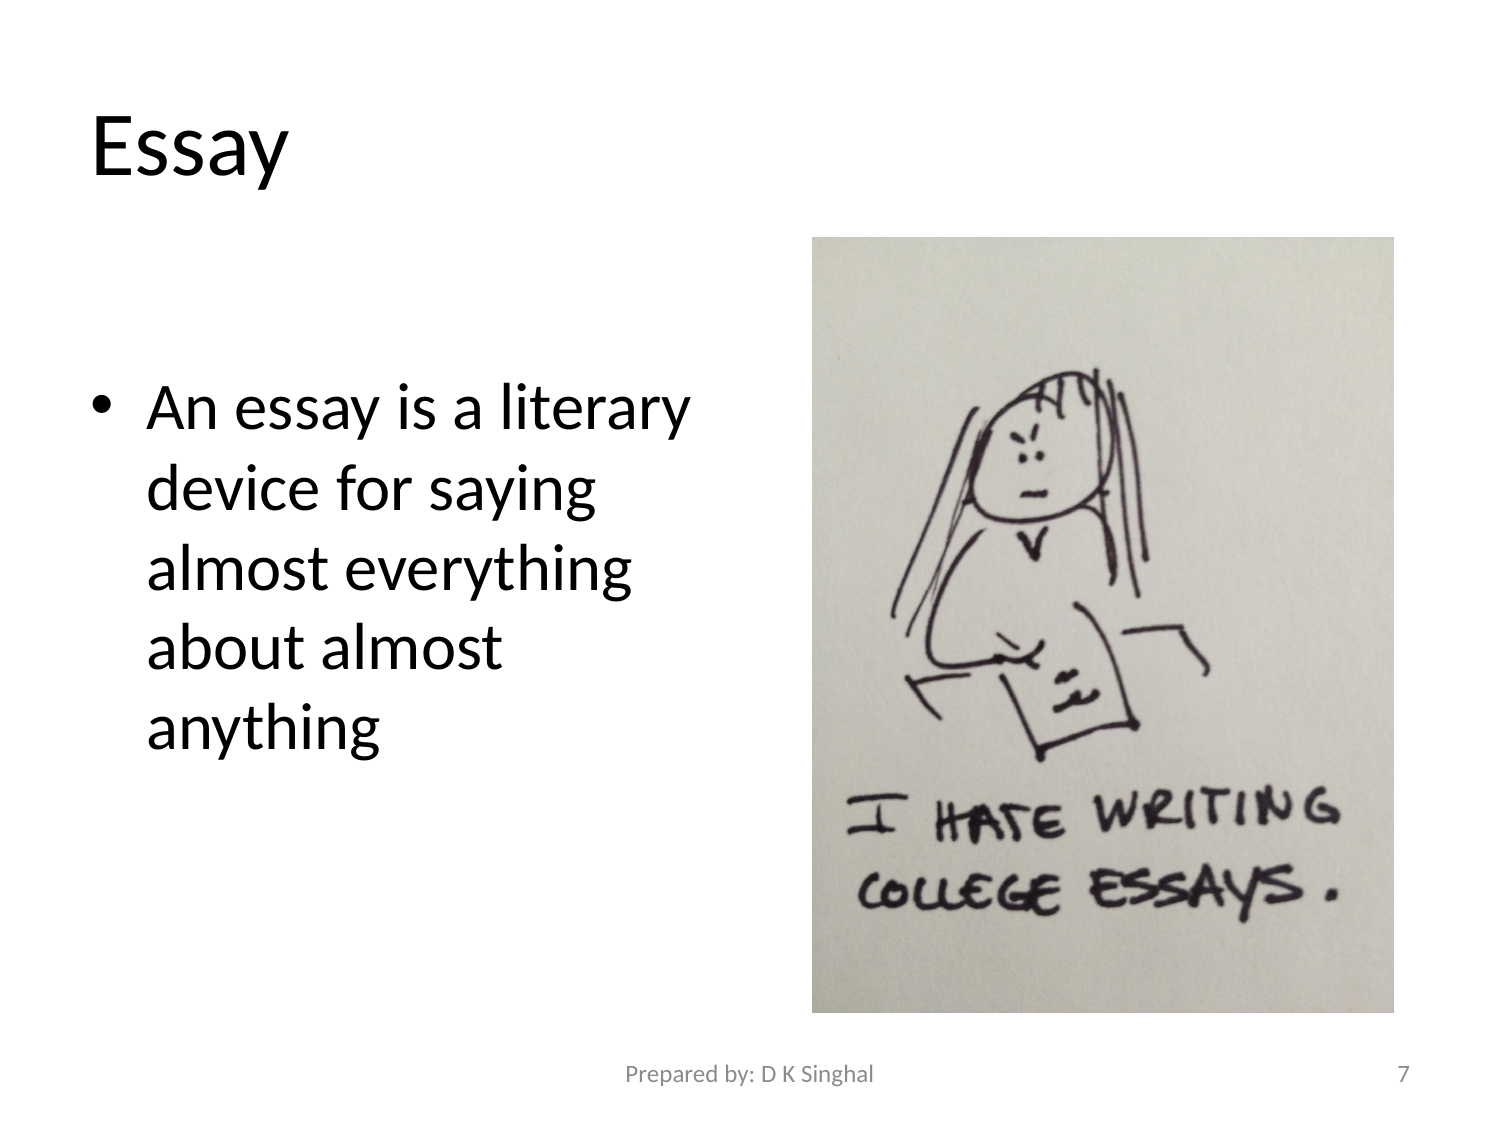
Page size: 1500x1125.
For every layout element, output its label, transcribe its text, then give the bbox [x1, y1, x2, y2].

title Essay [75, 45, 1425, 233]
picture [812, 237, 1394, 1013]
footer Prepared by: D K Singhal [512, 1042, 988, 1103]
list An essay is a literary device for saying almost everything about almost anything [75, 262, 750, 1005]
slide_number 7 [1074, 1042, 1425, 1103]
